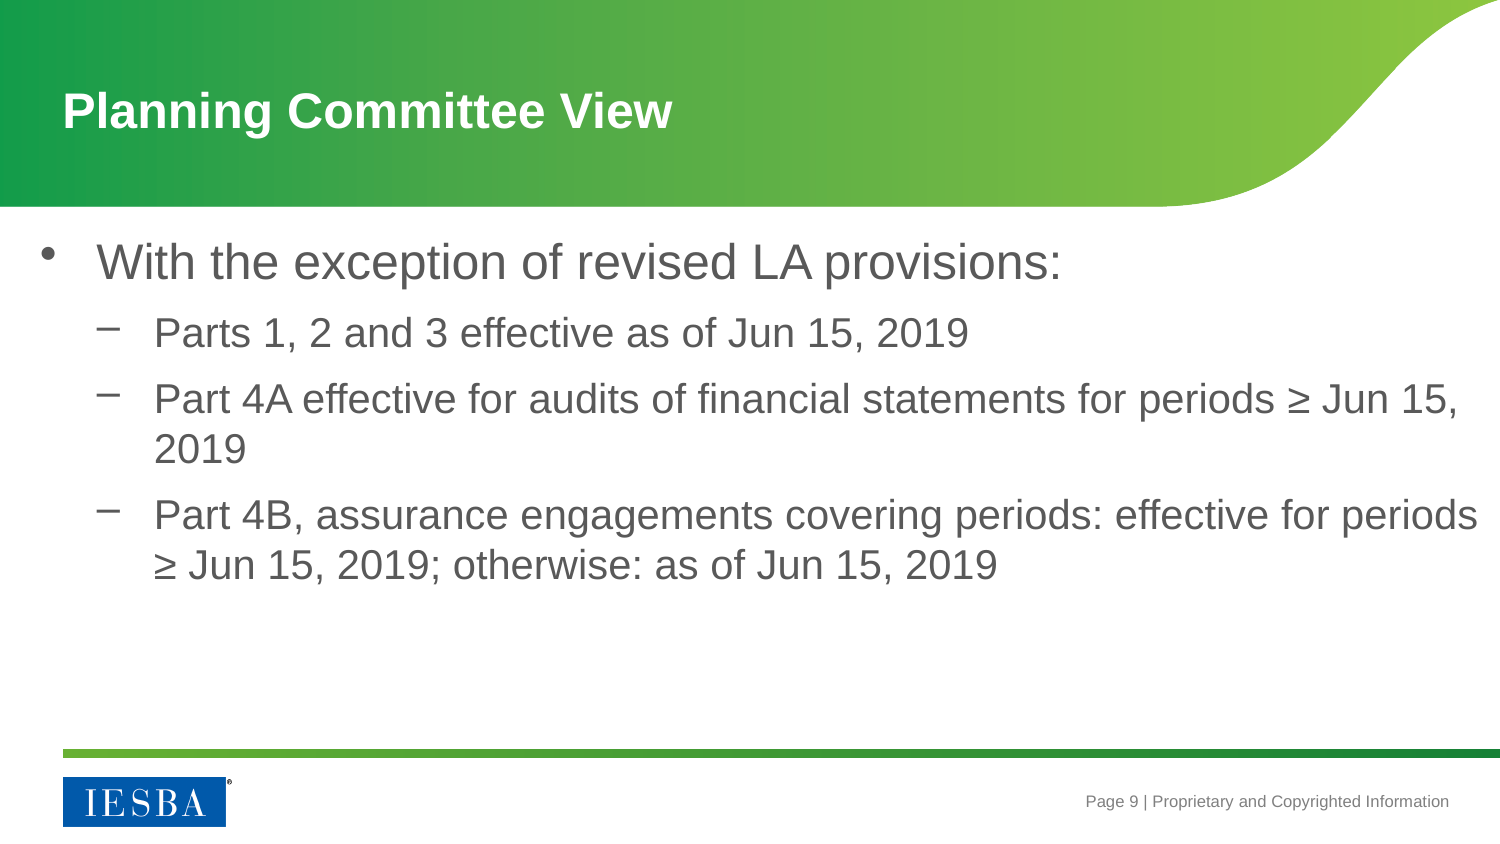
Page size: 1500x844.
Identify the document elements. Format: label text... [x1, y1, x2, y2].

picture [0, 0, 1500, 207]
picture [63, 777, 232, 827]
title Planning Committee View [62, 75, 1300, 142]
list With the exception of revised LA provisions: Parts 1, 2 and 3 effective as of Jun 15, 2019 Part 4A effective for audits of financial statements for periods ≥ Jun 15, 2019 Part 4B, assurance engagements covering periods: effective for periods ≥ Jun 15, 2019; otherwise: as of Jun 15, 2019 [24, 221, 1500, 747]
